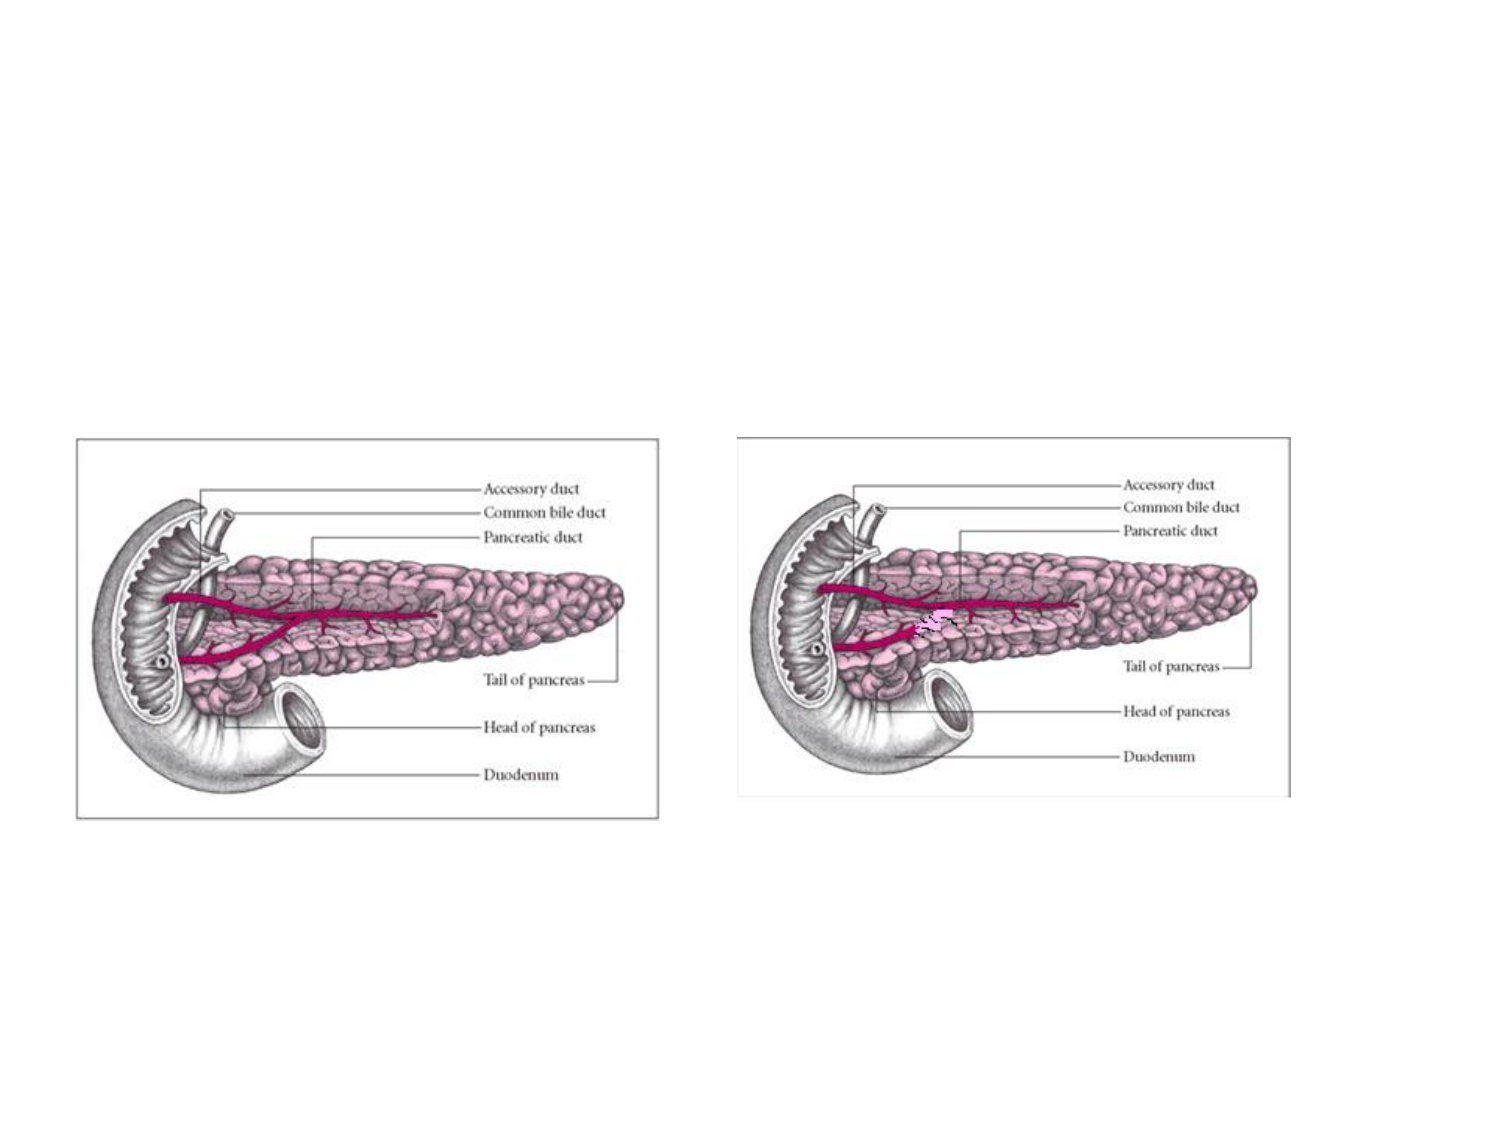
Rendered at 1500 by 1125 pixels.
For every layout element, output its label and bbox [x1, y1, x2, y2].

picture [74, 437, 662, 821]
picture [737, 437, 1291, 802]
